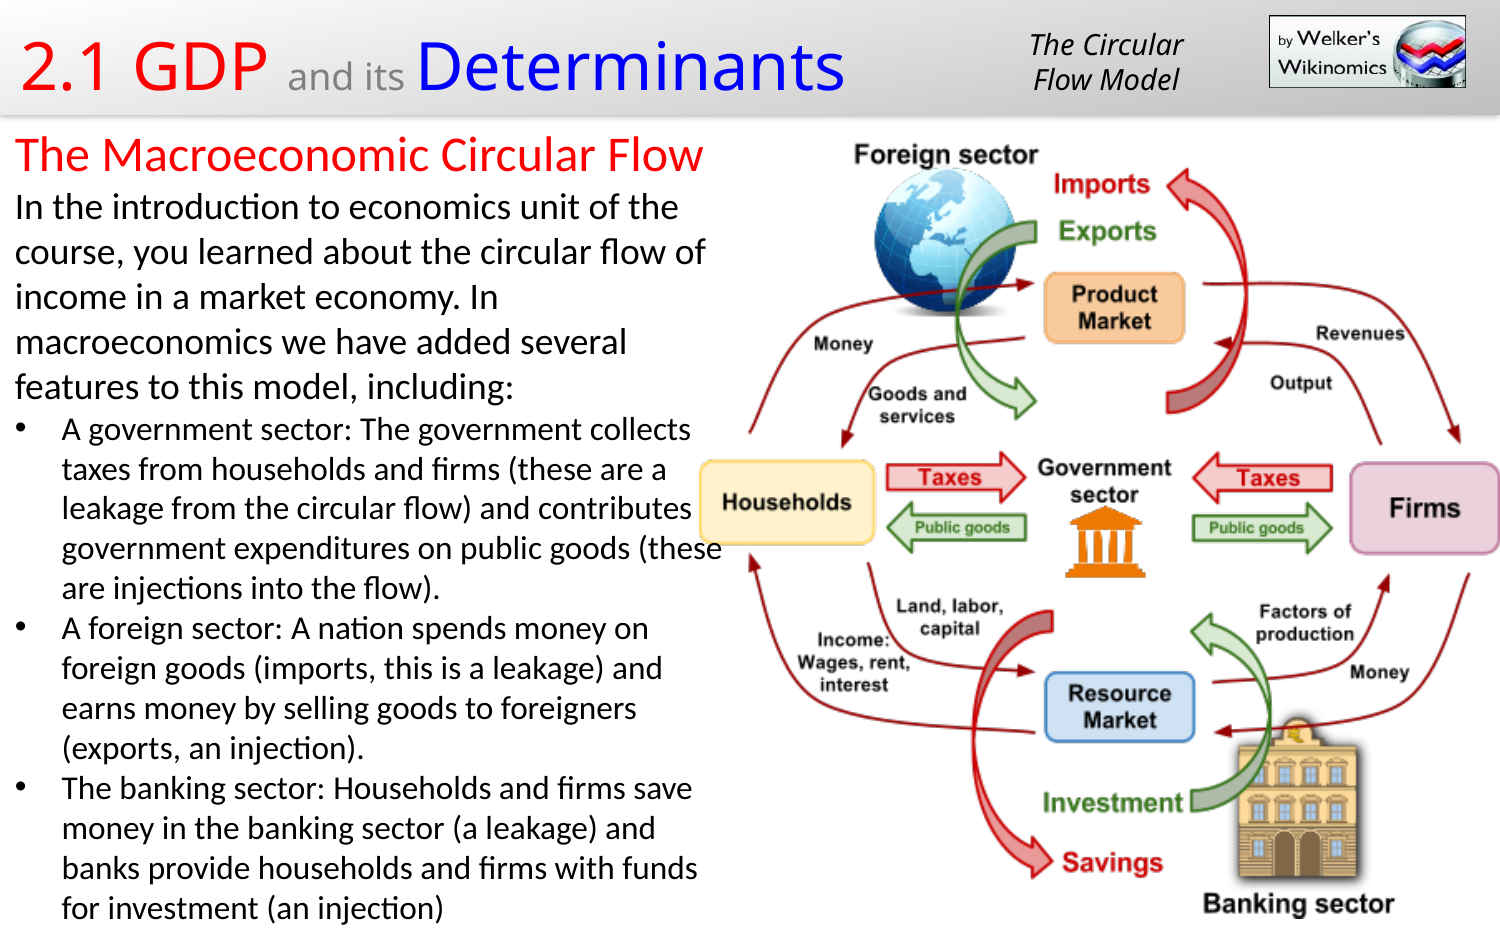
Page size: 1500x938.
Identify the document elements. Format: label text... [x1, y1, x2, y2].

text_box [0, 0, 1500, 115]
picture [699, 130, 1500, 919]
text_box The Macroeconomic Circular Flow In the introduction to economics unit of the course, you learned about the circular flow of income in a market economy. In macroeconomics we have added several features to this model, including: A government sector: The government collects taxes from households and firms (these are a leakage from the circular flow) and contributes government expenditures on public goods (these are injections into the flow). A foreign sector: A nation spends money on foreign goods (imports, this is a leakage) and earns money by selling goods to foreigners (exports, an injection). The banking sector: Households and firms save money in the banking sector (a leakage) and banks provide households and firms with funds for investment (an injection) [0, 123, 750, 934]
